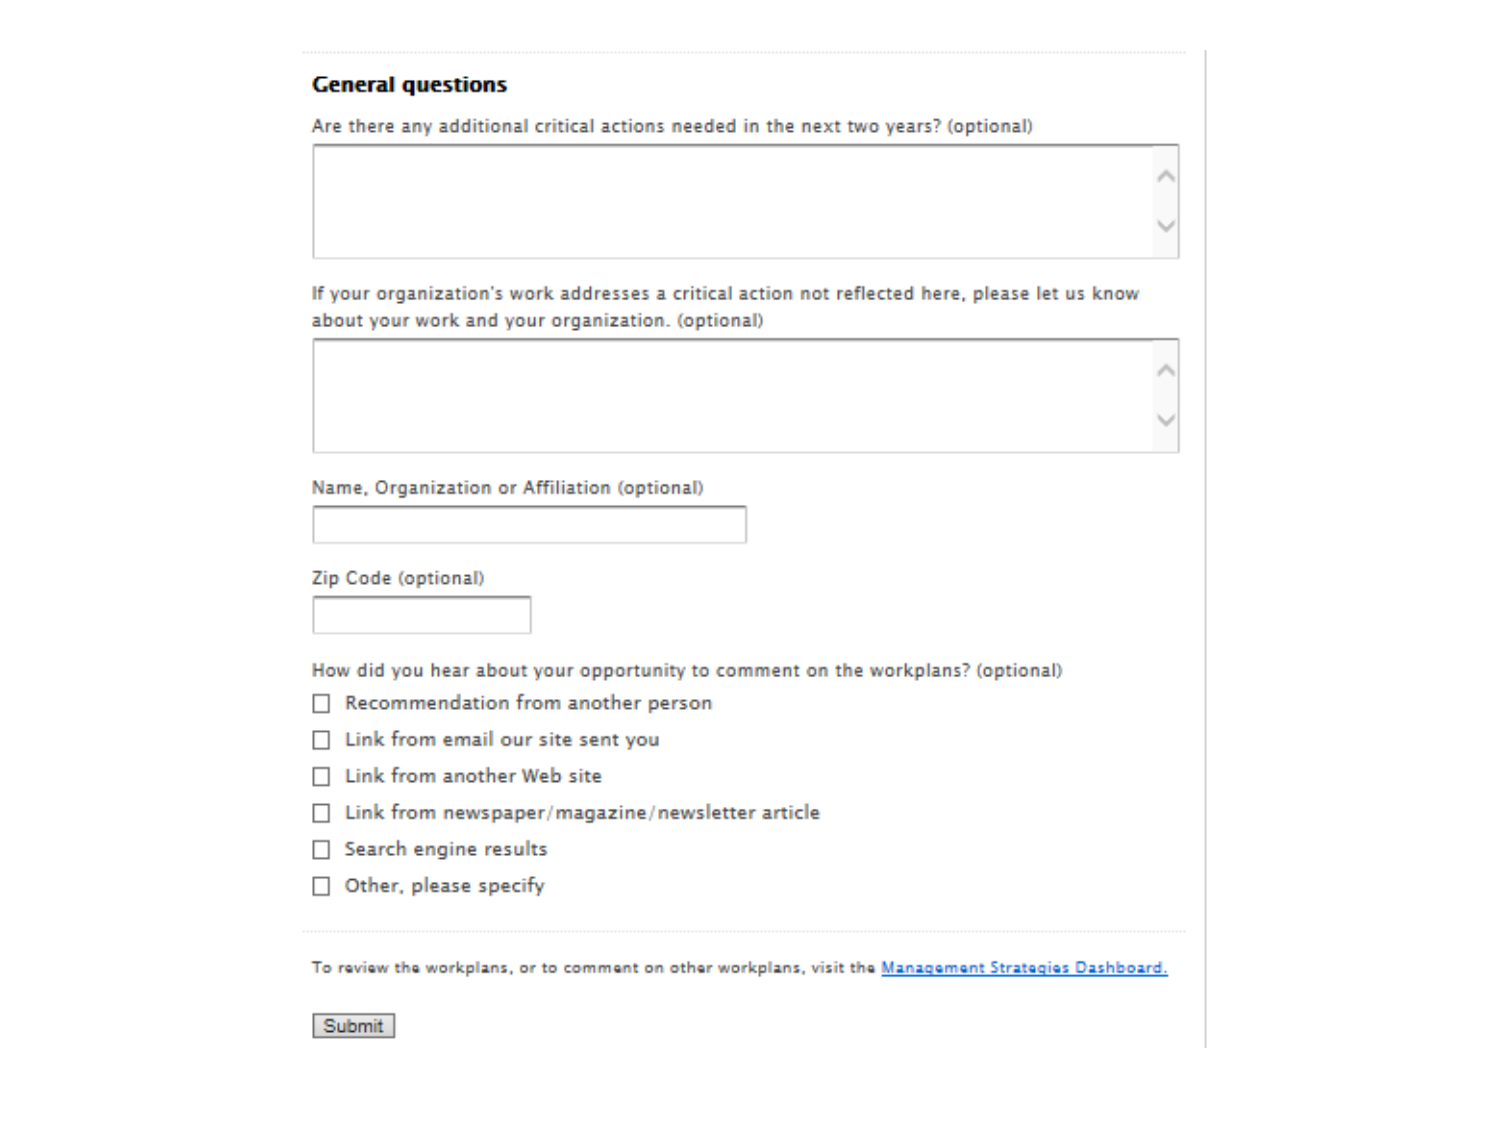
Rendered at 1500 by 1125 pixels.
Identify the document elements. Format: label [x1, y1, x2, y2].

picture [287, 49, 1207, 1048]
